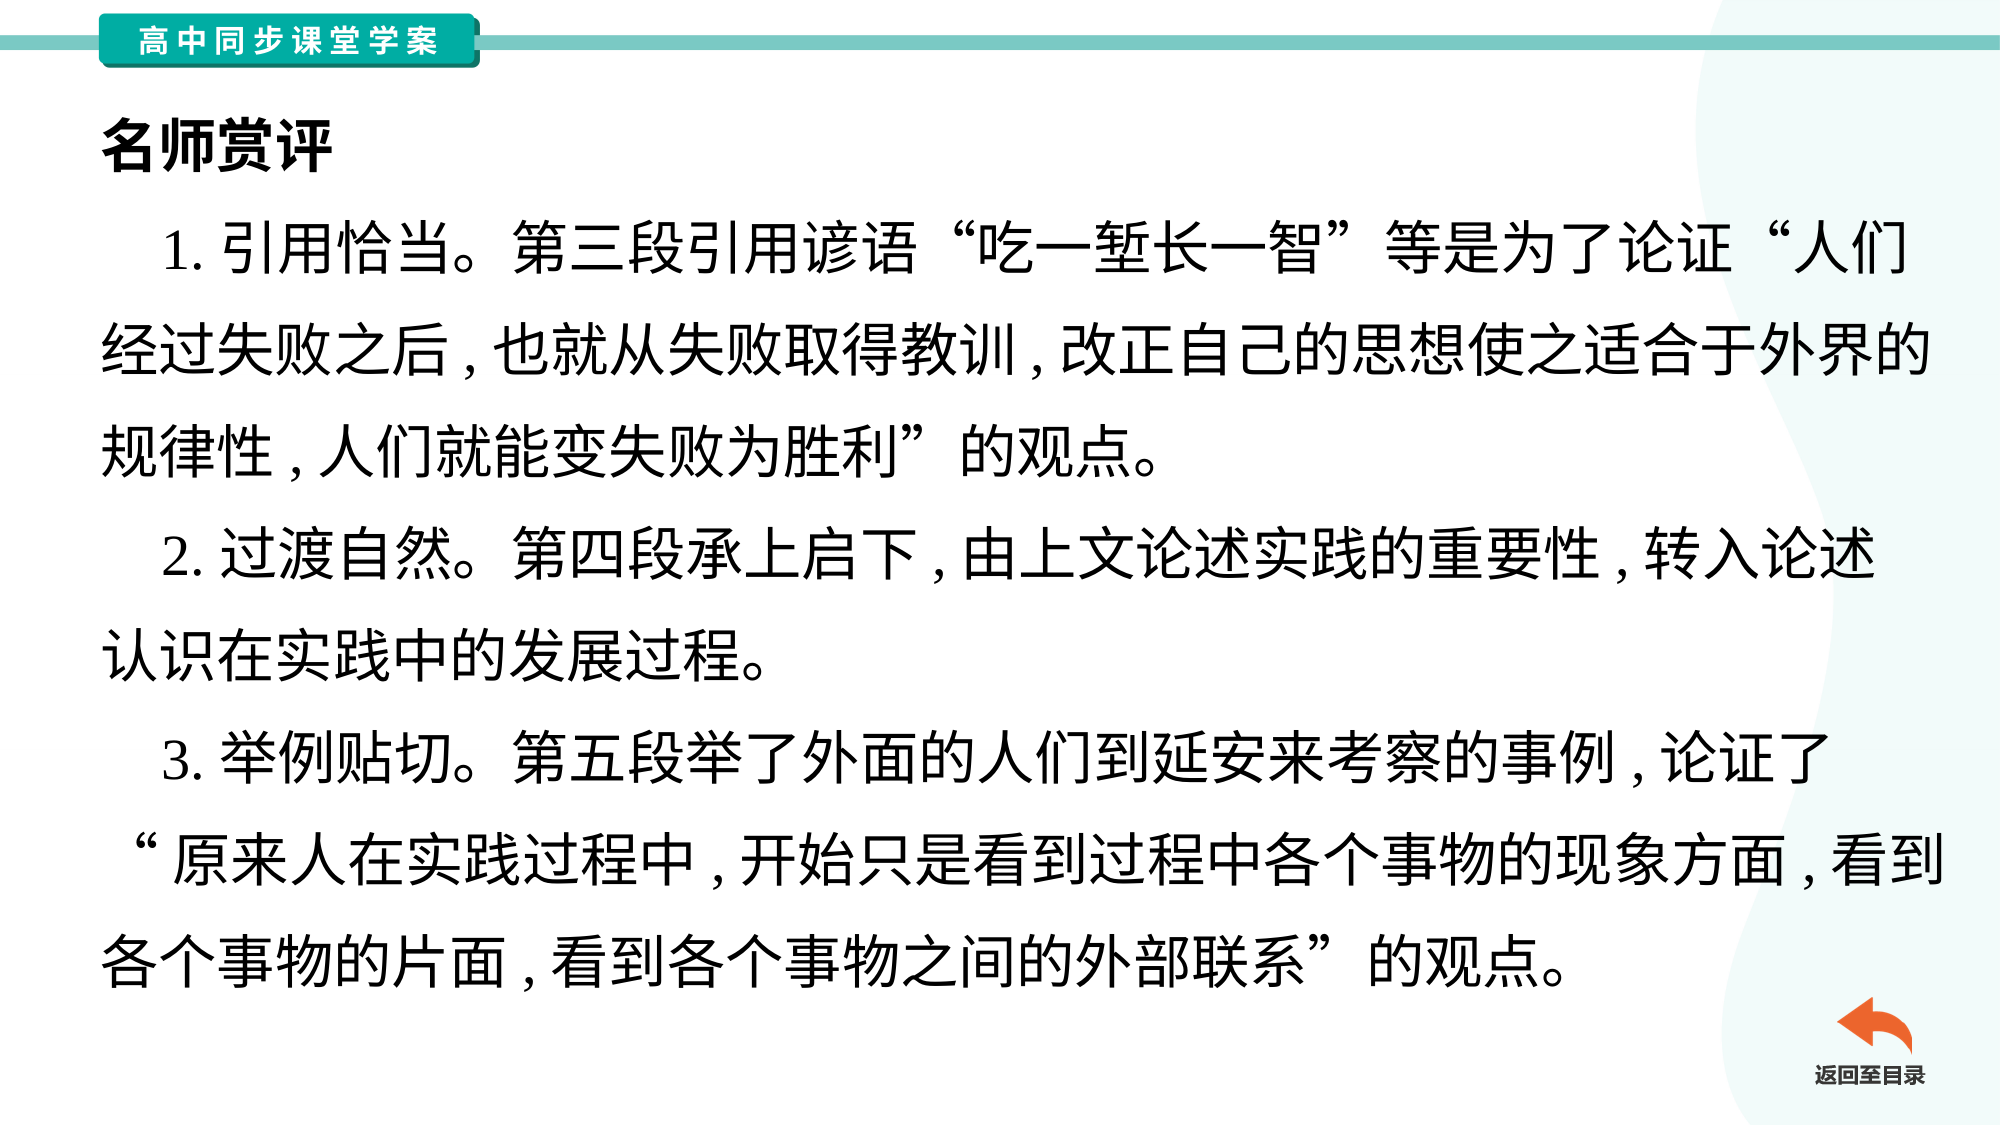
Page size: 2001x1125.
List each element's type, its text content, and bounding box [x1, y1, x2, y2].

text_box 名师赏评 1.引用恰当。第三段引用谚语“吃一堑长一智”等是为了论证“人们 经过失败之后,也就从失败取得教训,改正自己的思想使之适合于外界的 规律性,人们就能变失败为胜利”的观点。 2.过渡自然。第四段承上启下,由上文论述实践的重要性,转入论述 认识在实践中的发展过程。 3.举例贴切。第五段举了外面的人们到延安来考察的事例,论证了 “原来人在实践过程中,开始只是看到过程中各个事物的现象方面,看到 各个事物的片面,看到各个事物之间的外部联系”的观点。 [100, 76, 1899, 996]
picture [0, 0, 2000, 1125]
